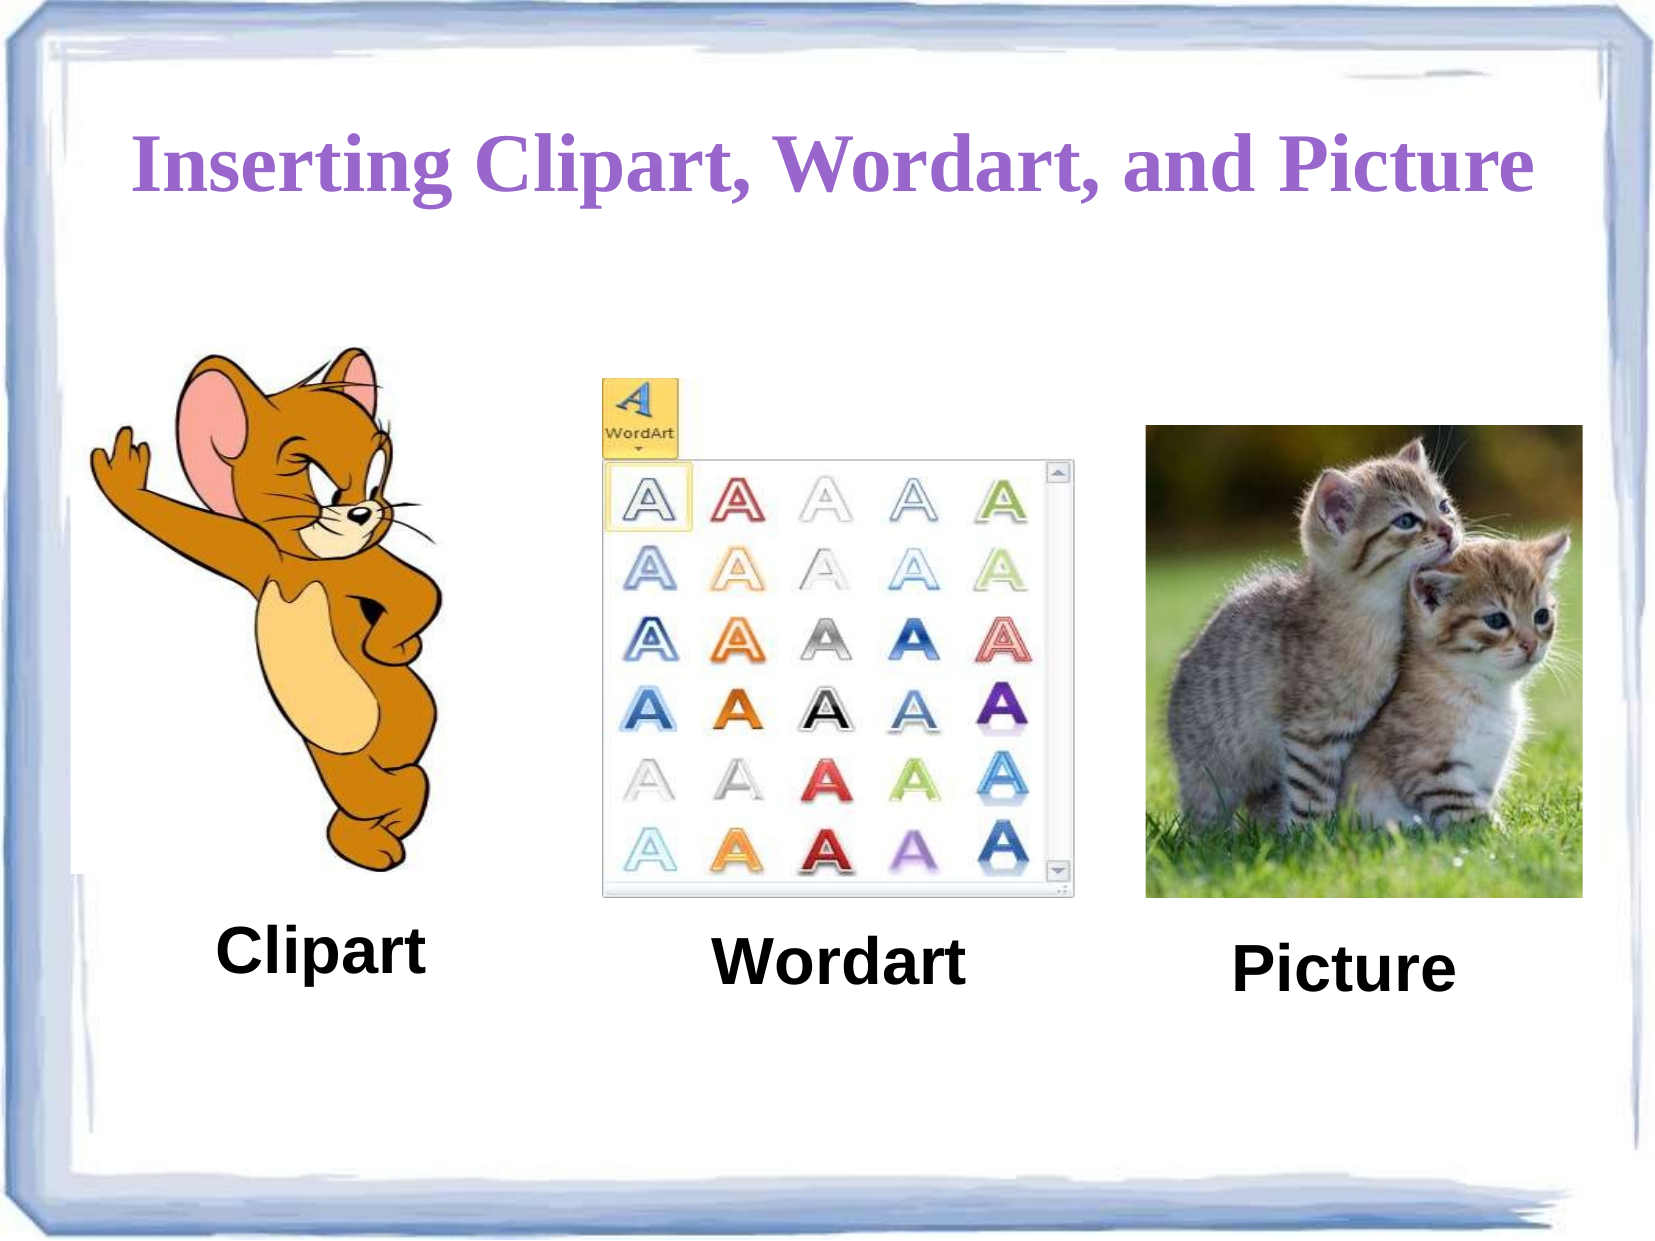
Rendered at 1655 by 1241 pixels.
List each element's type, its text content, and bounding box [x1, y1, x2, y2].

text_box Wordart [709, 916, 969, 999]
title Inserting Clipart, Wordart, and Picture [128, 105, 1549, 315]
text_box [1145, 425, 1583, 898]
text_box [70, 346, 473, 874]
text_box Picture [1229, 922, 1460, 1005]
text_box [602, 378, 1075, 898]
text_box Clipart [213, 904, 429, 987]
picture [0, 0, 1654, 1240]
